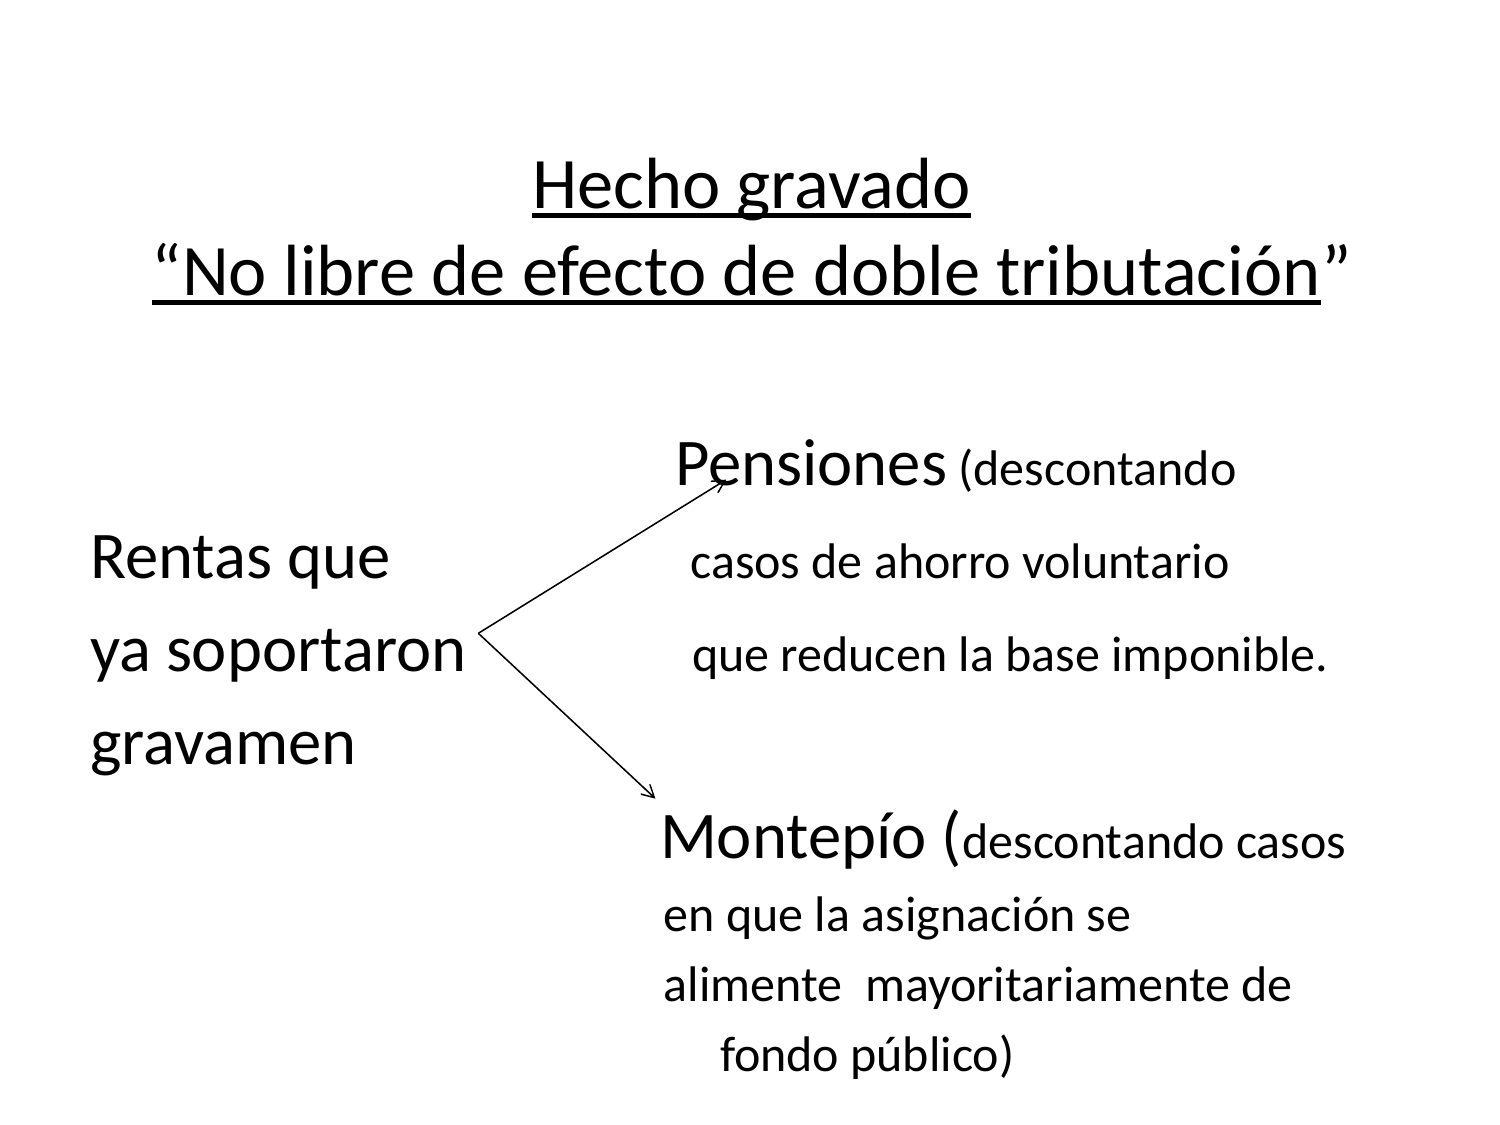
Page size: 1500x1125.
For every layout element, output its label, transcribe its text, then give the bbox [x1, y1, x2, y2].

title Hecho gravado “No libre de efecto de doble tributación” [76, 101, 1428, 346]
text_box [478, 632, 656, 799]
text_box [478, 479, 727, 634]
list Pensiones (descontando Rentas que casos de ahorro voluntario ya soportaron que reducen la base imponible. gravamen Montepío (descontando casos en que la asignación se alimente mayoritariamente de fondo público) [74, 317, 1426, 1125]
